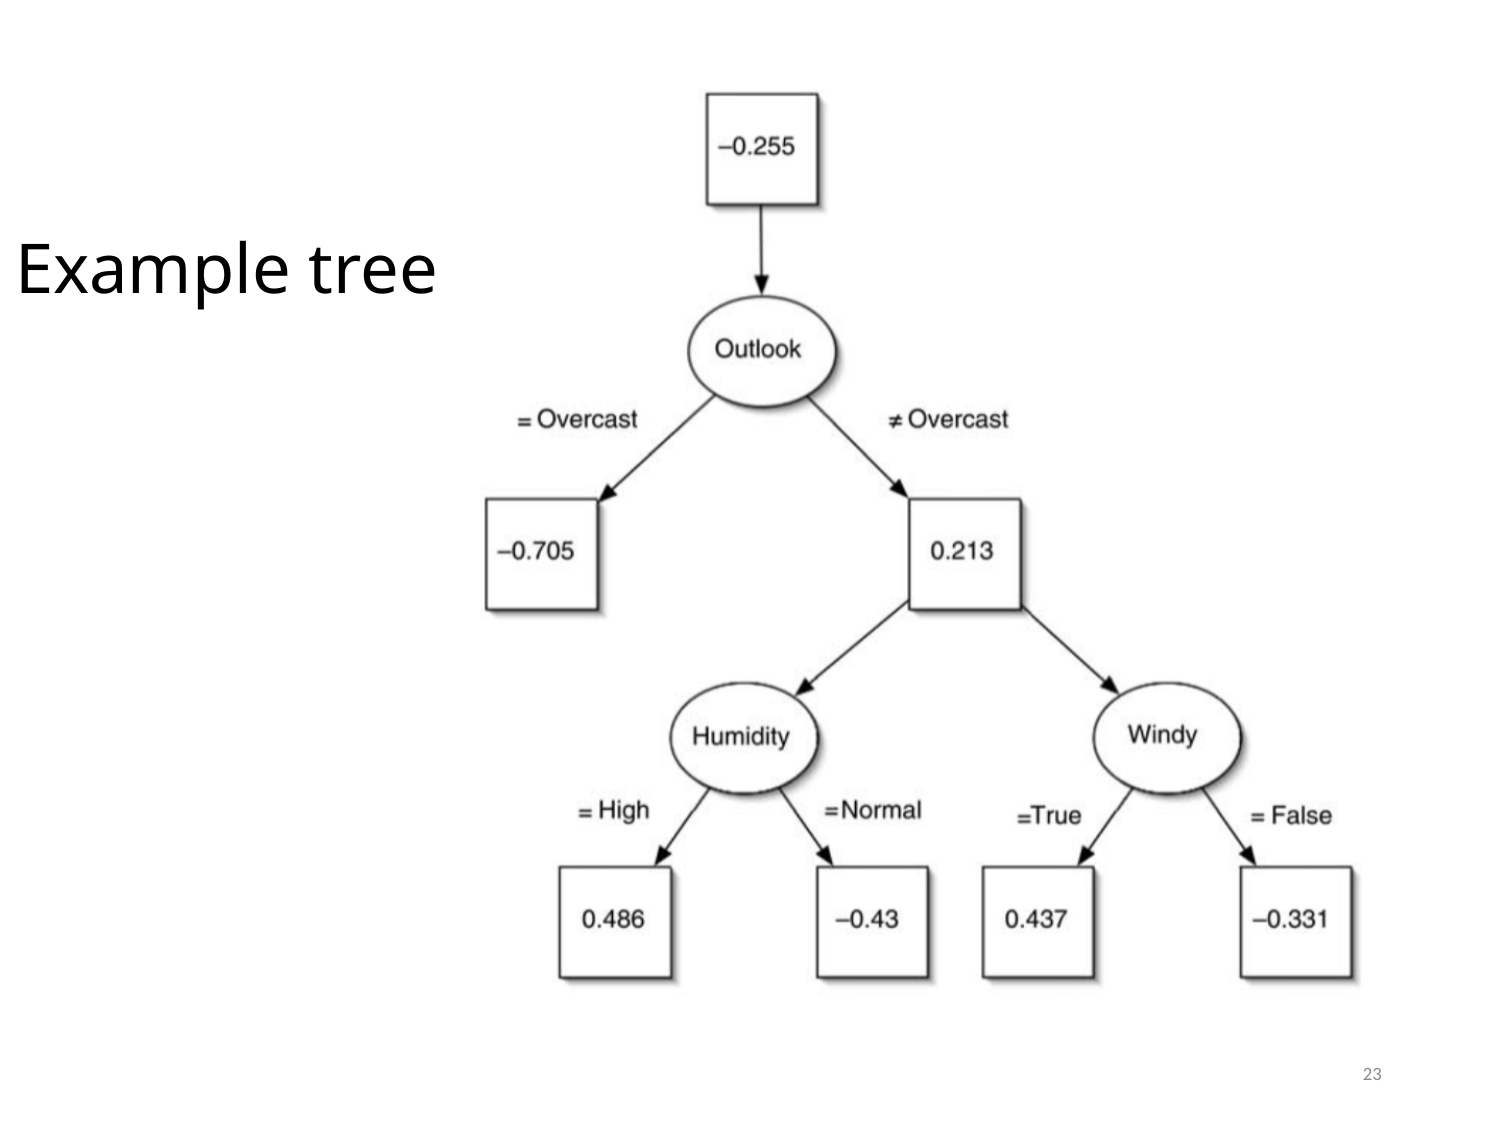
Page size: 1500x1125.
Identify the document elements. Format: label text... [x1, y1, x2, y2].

title Example tree [0, 177, 446, 366]
picture [446, 51, 1410, 1002]
slide_number 23 [1059, 1042, 1397, 1103]
